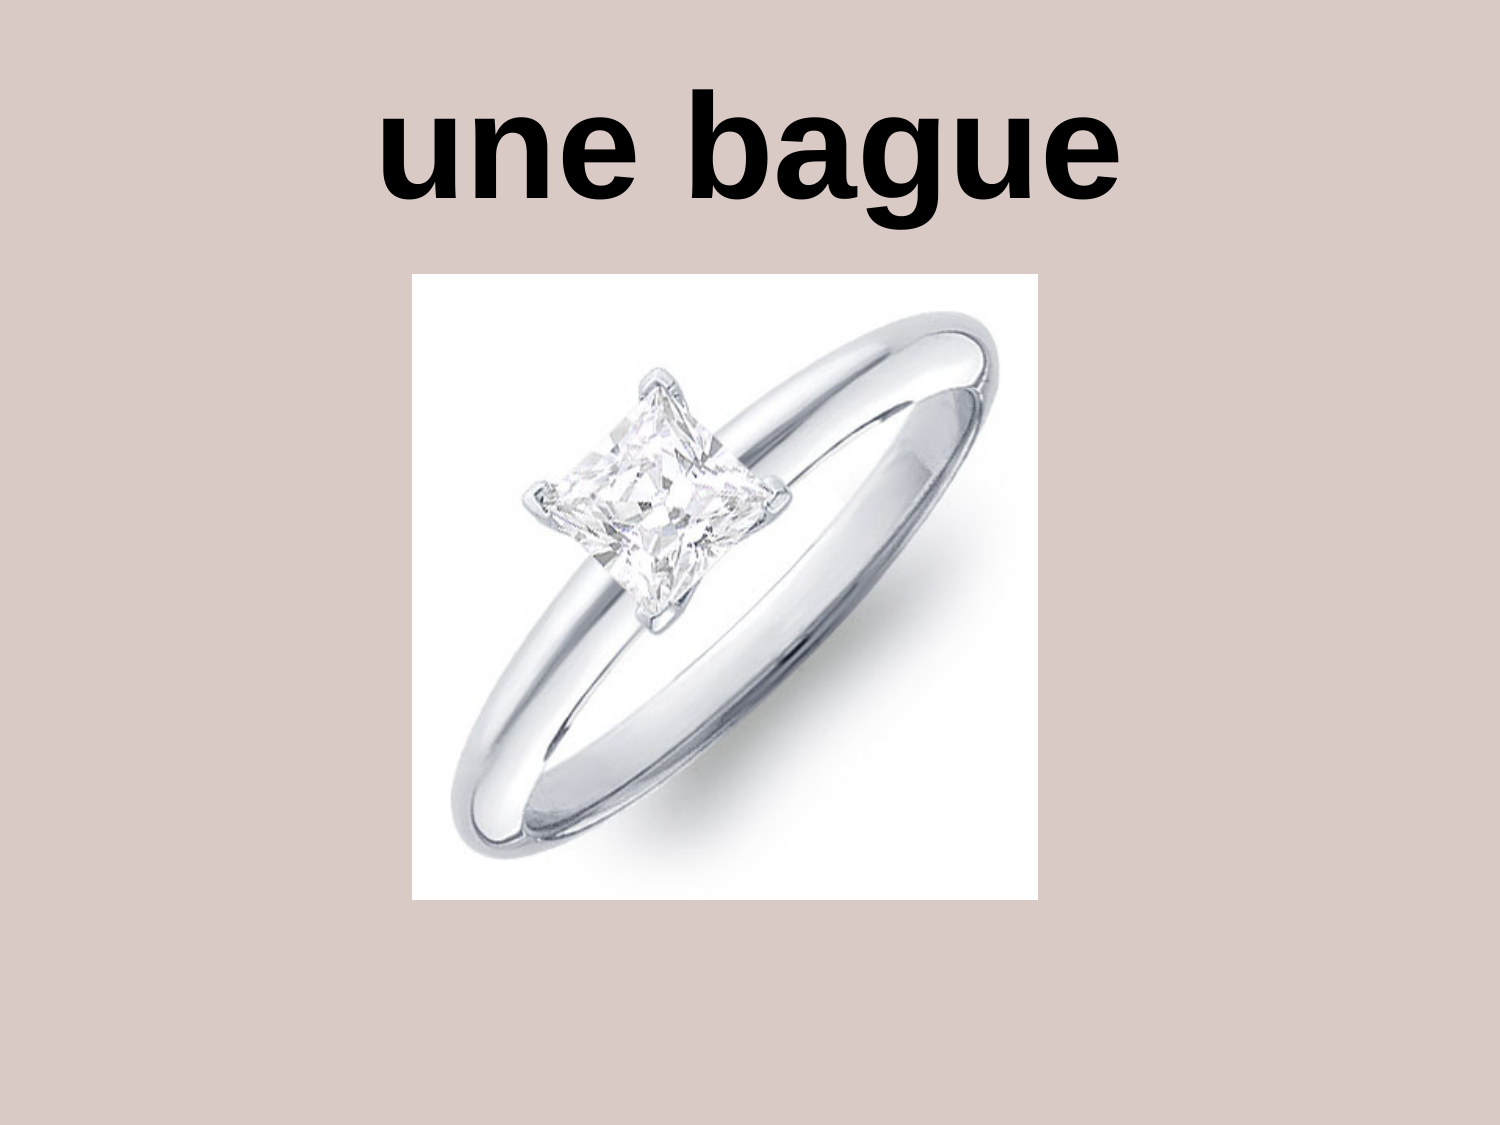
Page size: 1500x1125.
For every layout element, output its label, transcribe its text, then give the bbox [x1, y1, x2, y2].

picture [412, 274, 1038, 901]
title une bague [74, 44, 1426, 233]
